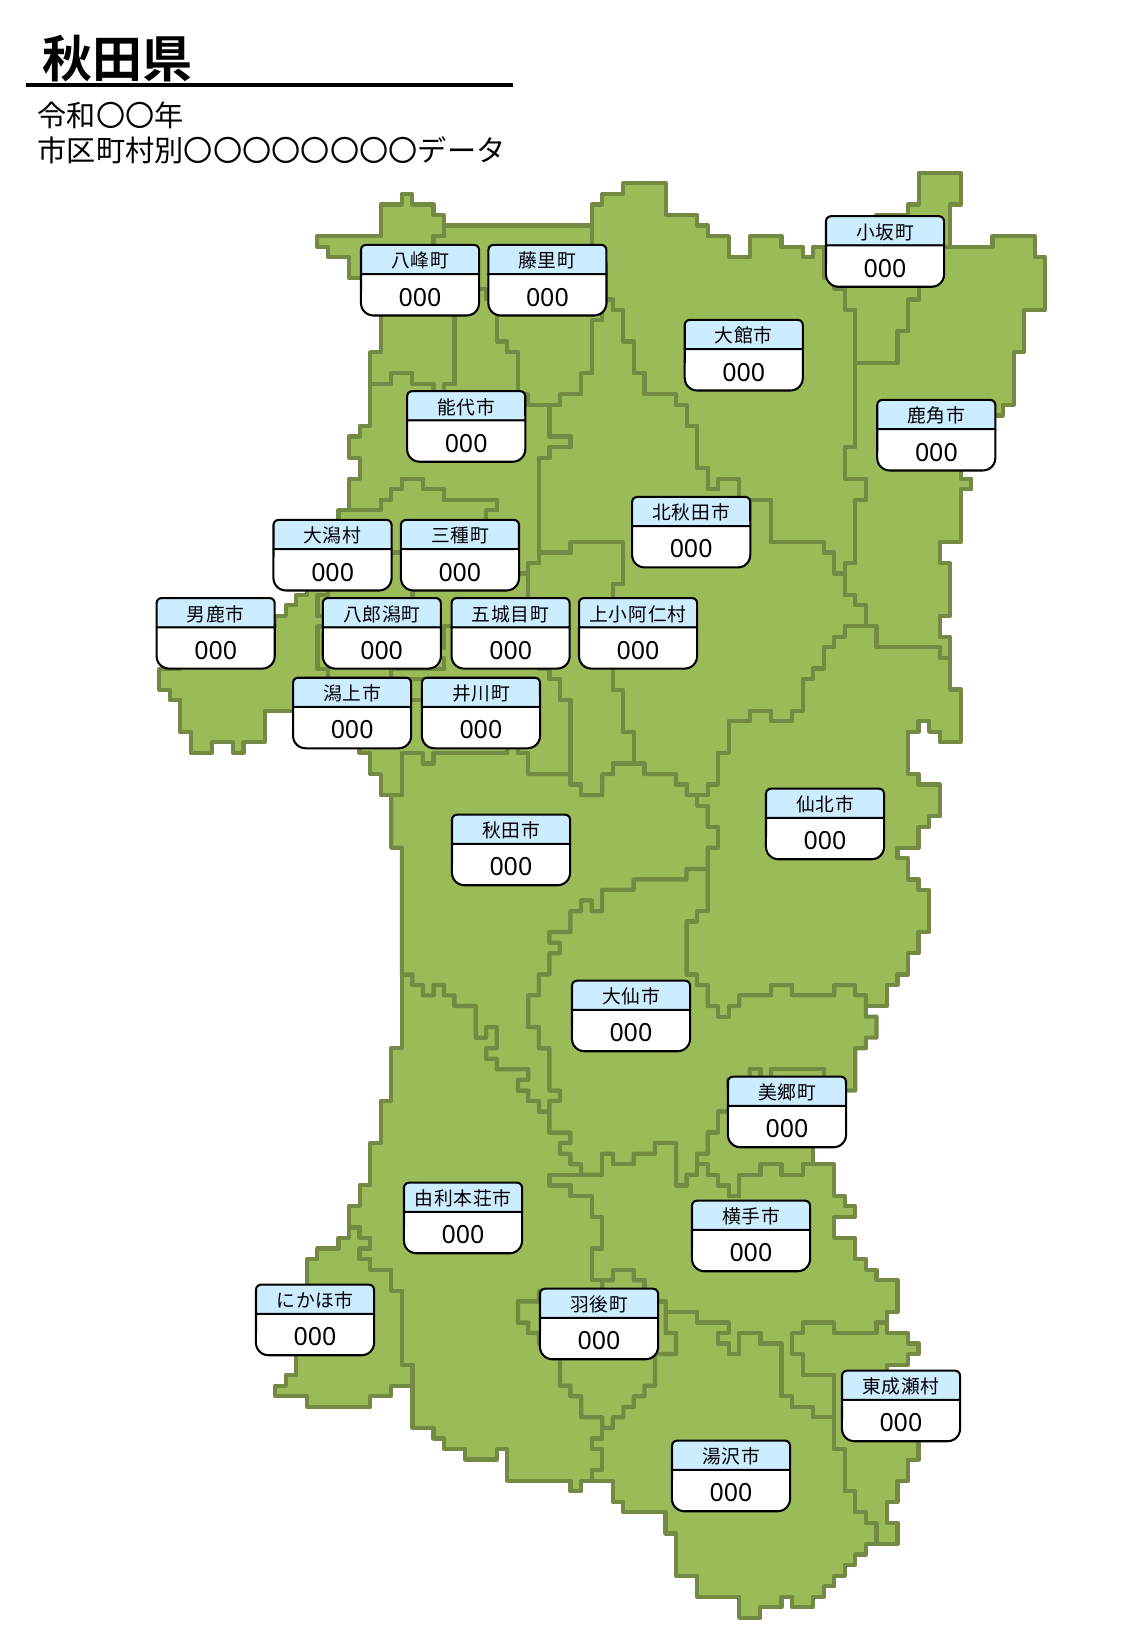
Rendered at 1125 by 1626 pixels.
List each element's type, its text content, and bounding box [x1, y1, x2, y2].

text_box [488, 244, 607, 316]
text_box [631, 496, 751, 568]
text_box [765, 788, 885, 860]
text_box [400, 519, 520, 591]
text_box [451, 814, 571, 886]
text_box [322, 597, 442, 669]
text_box 令和〇〇年 市区町村別〇〇〇〇〇〇〇〇データ [23, 89, 521, 175]
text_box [403, 1182, 523, 1254]
text_box 秋田県 [27, 92, 208, 96]
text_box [539, 1288, 659, 1360]
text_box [727, 1076, 847, 1148]
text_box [360, 244, 480, 316]
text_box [684, 319, 804, 391]
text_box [876, 399, 996, 471]
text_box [292, 677, 412, 749]
text_box 秋田県 [27, 20, 208, 84]
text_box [671, 1440, 791, 1512]
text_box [255, 1284, 375, 1356]
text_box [451, 597, 570, 669]
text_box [406, 390, 526, 463]
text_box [421, 677, 541, 749]
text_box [156, 597, 275, 669]
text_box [159, 172, 1046, 1619]
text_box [691, 1200, 811, 1272]
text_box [578, 597, 698, 669]
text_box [273, 519, 392, 591]
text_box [825, 215, 945, 288]
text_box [841, 1370, 961, 1442]
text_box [571, 980, 691, 1052]
